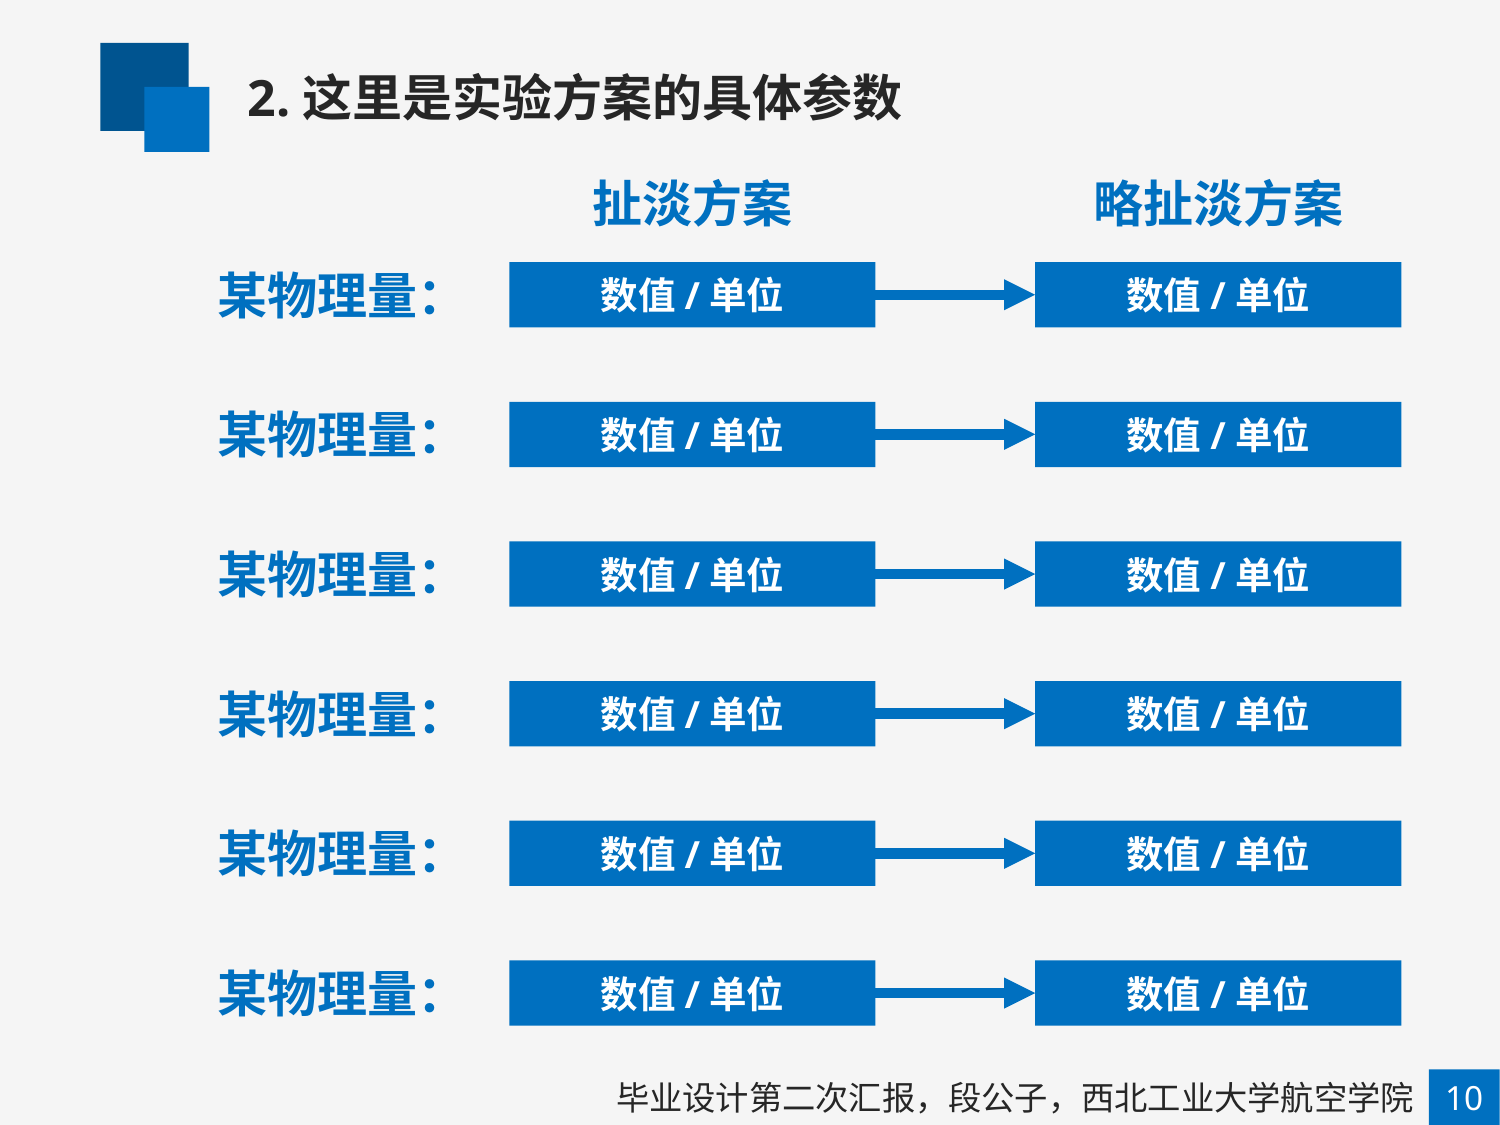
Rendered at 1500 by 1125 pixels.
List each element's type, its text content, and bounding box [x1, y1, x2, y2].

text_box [98, 815, 1402, 892]
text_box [200, 1069, 1500, 1125]
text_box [98, 396, 1402, 473]
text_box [98, 675, 1402, 752]
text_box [98, 536, 1402, 612]
text_box 略扯淡方案 [1026, 165, 1411, 240]
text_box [98, 955, 1402, 1031]
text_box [100, 42, 210, 152]
text_box 2.这里是实验方案的具体参数 [232, 59, 1400, 135]
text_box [98, 256, 1402, 333]
text_box 扯淡方案 [500, 165, 885, 240]
